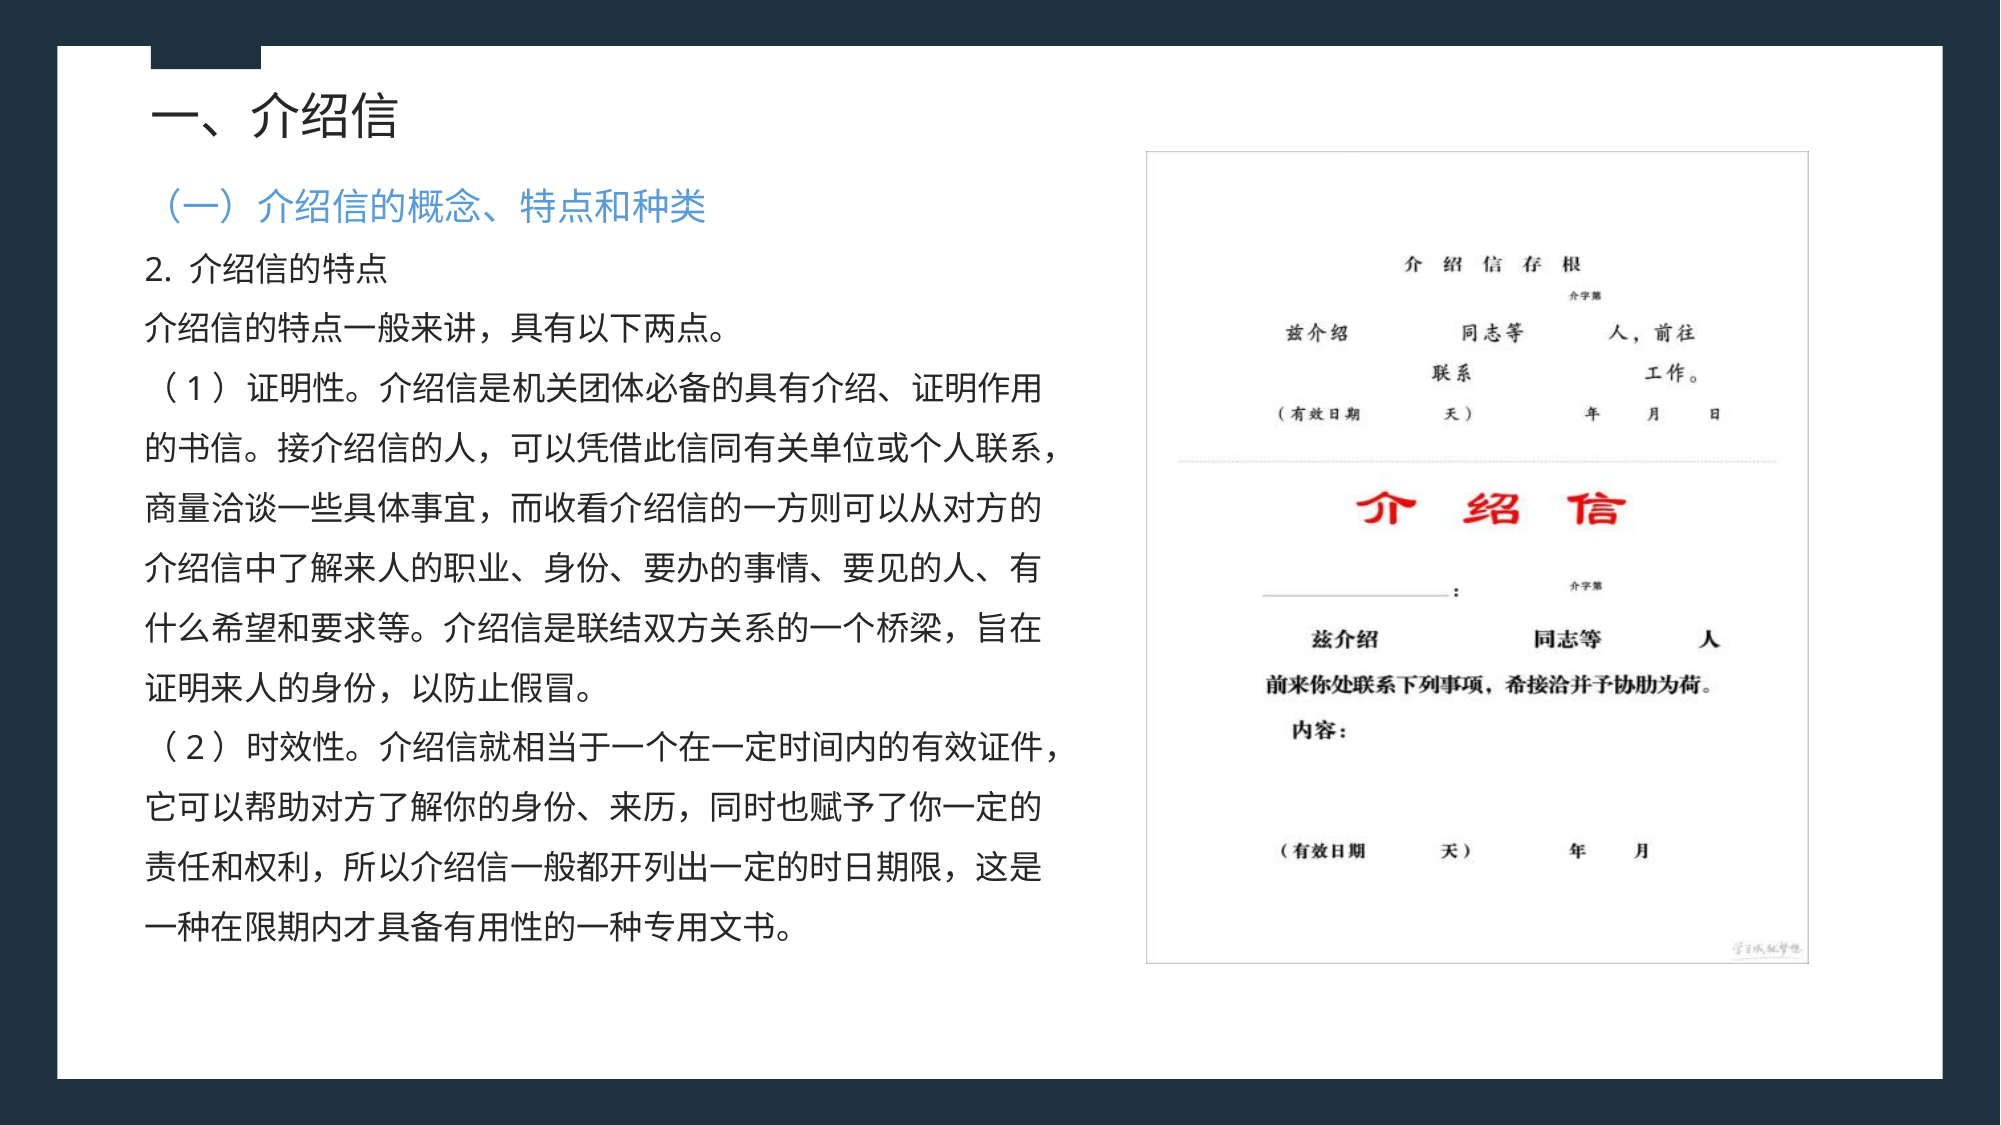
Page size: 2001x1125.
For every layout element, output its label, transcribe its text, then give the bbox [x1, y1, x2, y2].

picture [1146, 151, 1809, 964]
text_box 一、介绍信 [150, 77, 622, 152]
text_box （一）介绍信的概念、特点和种类 2. 介绍信的特点 介绍信的特点一般来讲，具有以下两点。 （1）证明性。介绍信是机关团体必备的具有介绍、证明作用的书信。接介绍信的人，可以凭借此信同有关单位或个人联系，商量洽谈一些具体事宜，而收看介绍信的一方则可以从对方的介绍信中了解来人的职业、身份、要办的事情、要见的人、有什么希望和要求等。介绍信是联结双方关系的一个桥梁，旨在证明来人的身份，以防止假冒。 （2）时效性。介绍信就相当于一个在一定时间内的有效证件，它可以帮助对方了解你的身份、来历，同时也赋予了你一定的责任和权利，所以介绍信一般都开列出一定的时日期限，这是一种在限期内才具备有用性的一种专用文书。 [129, 152, 1074, 954]
